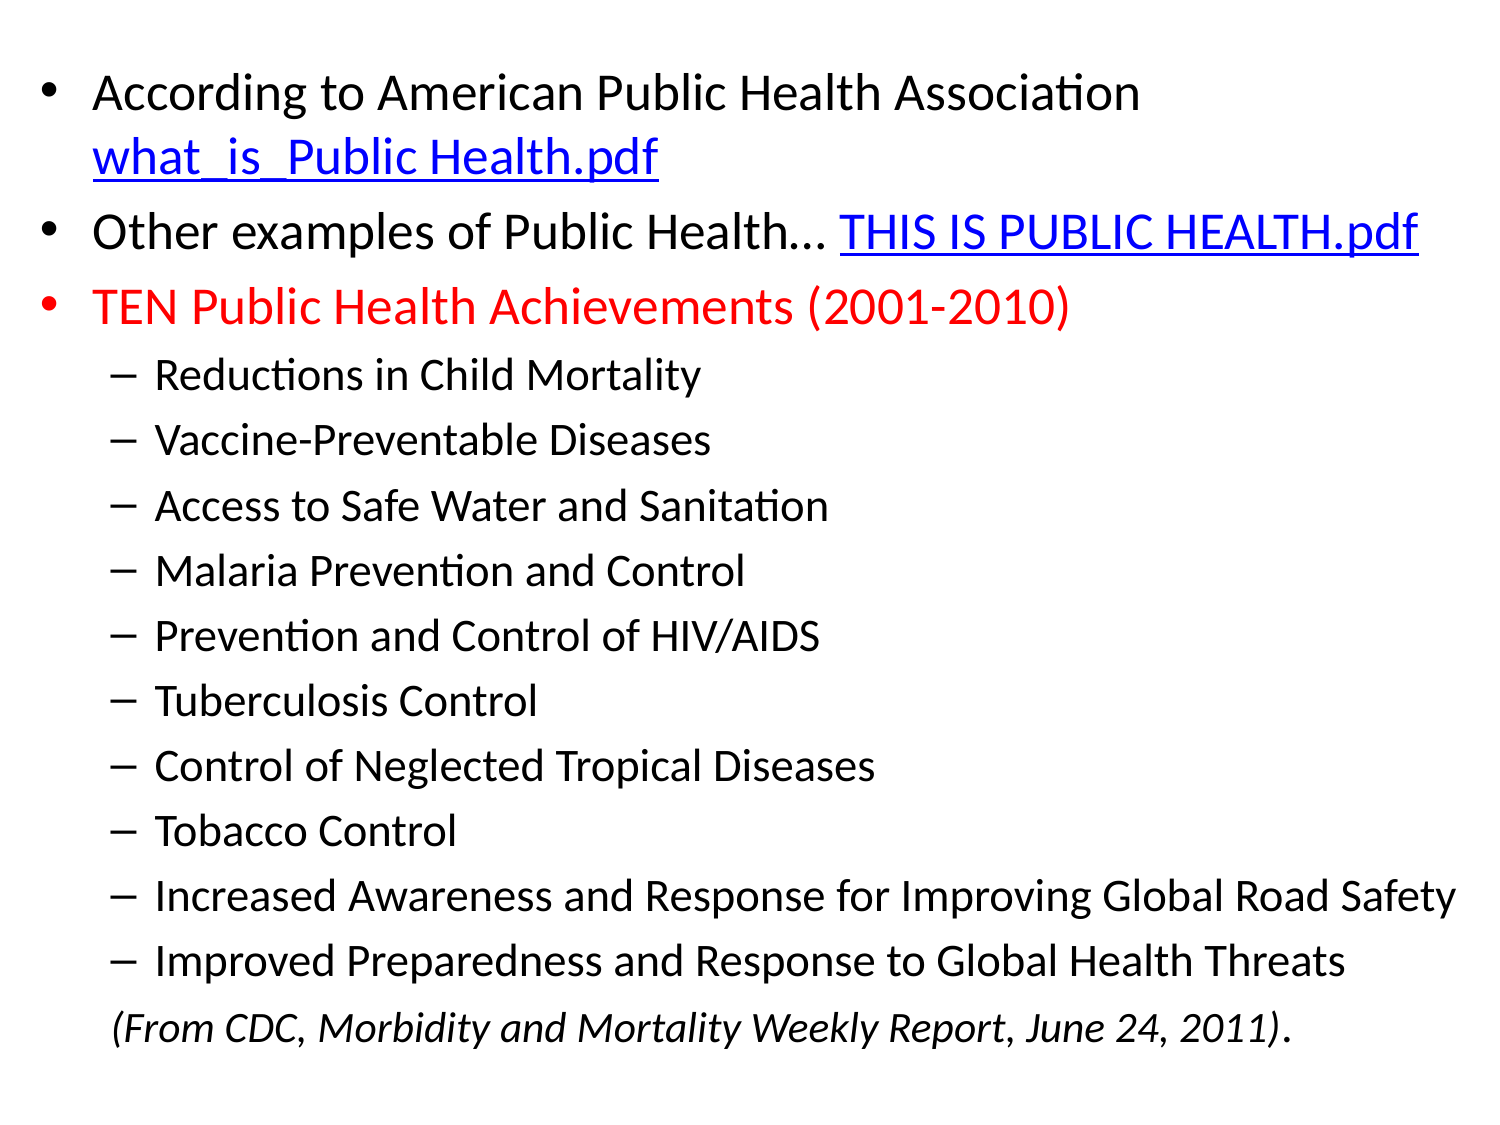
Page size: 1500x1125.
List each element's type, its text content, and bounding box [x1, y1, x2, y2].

list According to American Public Health Association what_is_Public Health.pdf Other examples of Public Health… THIS IS PUBLIC HEALTH.pdf TEN Public Health Achievements (2001-2010) Reductions in Child Mortality Vaccine-Preventable Diseases Access to Safe Water and Sanitation Malaria Prevention and Control Prevention and Control of HIV/AIDS Tuberculosis Control Control of Neglected Tropical Diseases Tobacco Control Increased Awareness and Response for Improving Global Road Safety Improved Preparedness and Response to Global Health Threats (From CDC, Morbidity and Mortality Weekly Report, June 24, 2011). [24, 50, 1475, 1075]
